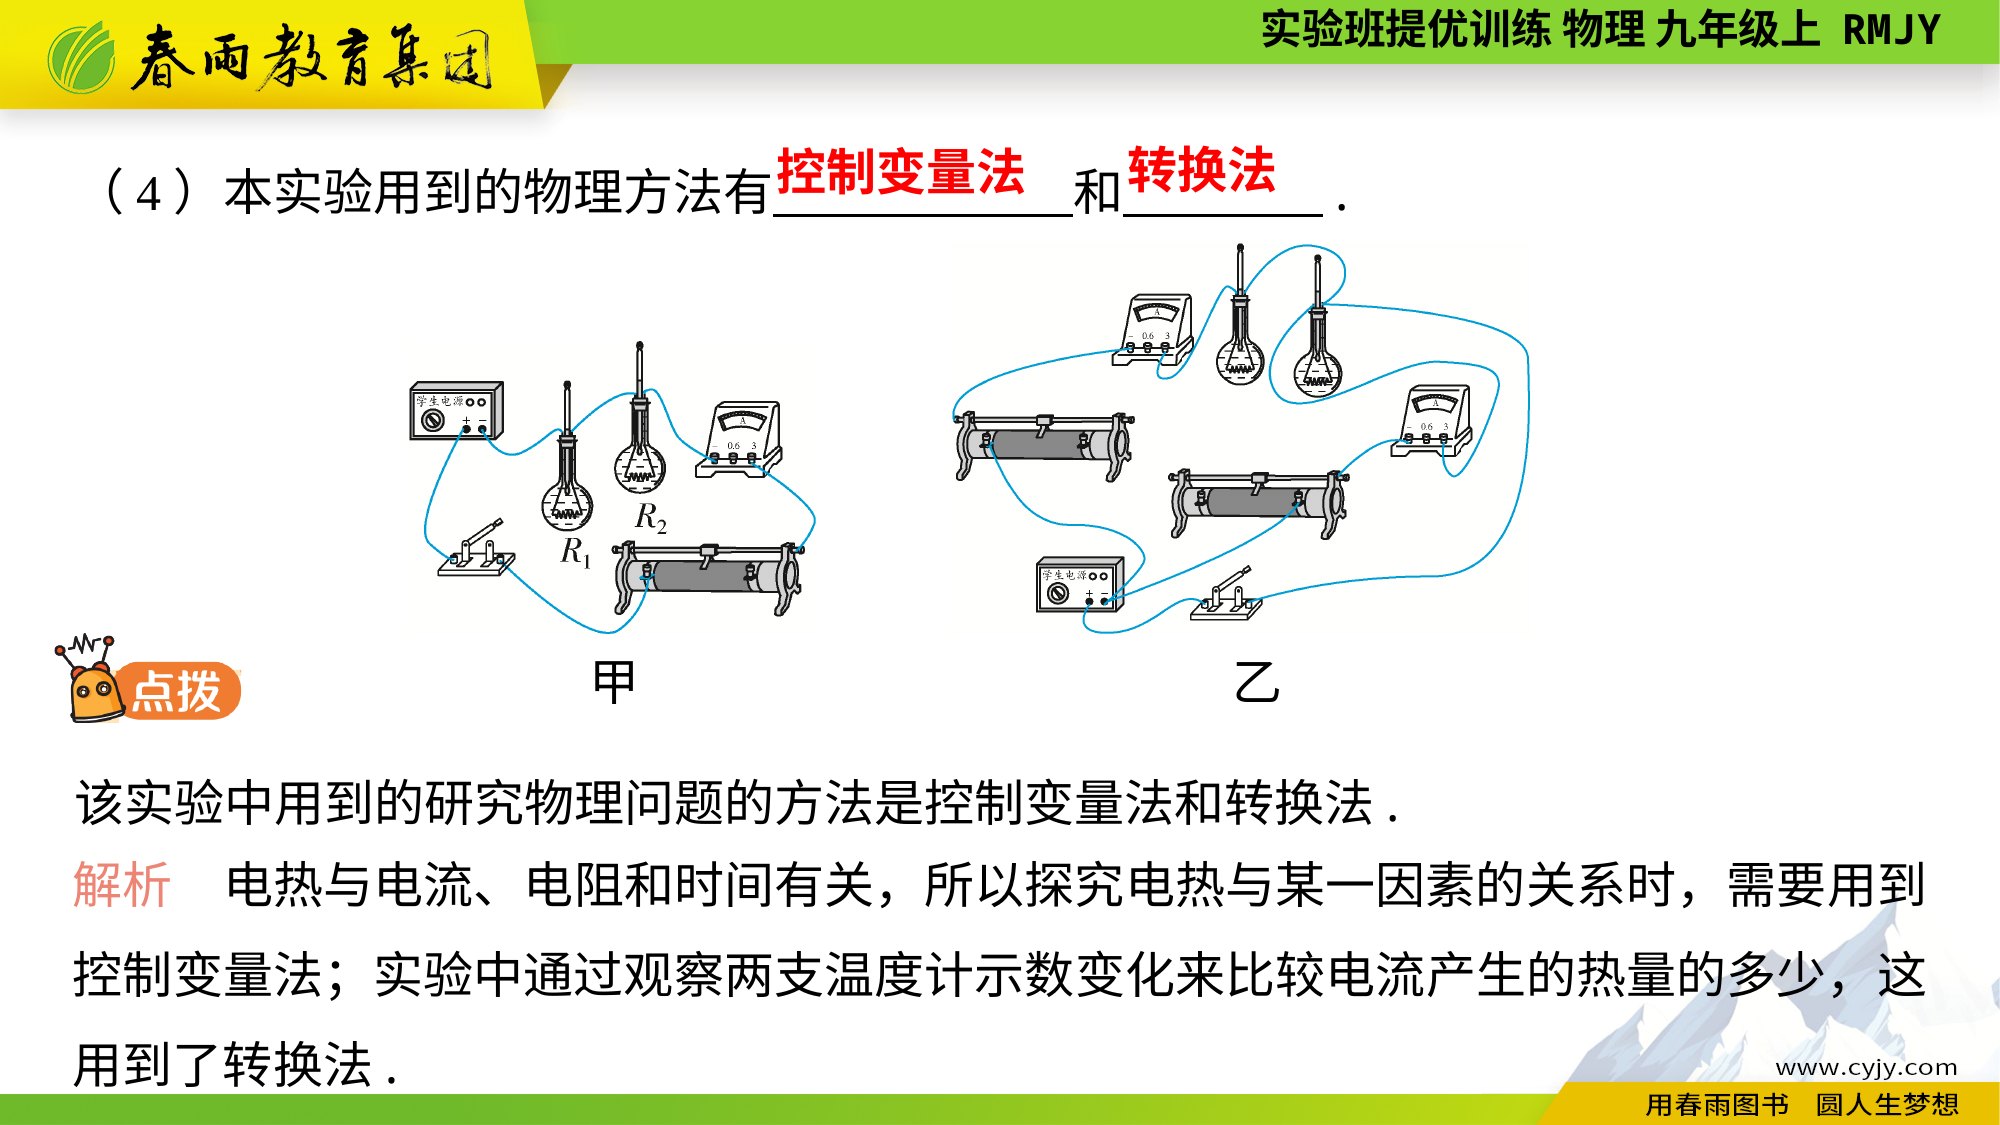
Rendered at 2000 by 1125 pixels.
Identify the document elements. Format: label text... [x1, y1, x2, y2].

text_box 甲 [574, 642, 655, 718]
text_box 该实验中用到的研究物理问题的方法是控制变量法和转换法. [59, 734, 1944, 839]
text_box 乙 [1218, 643, 1298, 718]
text_box 转换法 [1113, 131, 1293, 207]
text_box 解析 电热与电流、电阻和时间有关，所以探究电热与某一因素的关系时，需要用到控制变量法；实验中通过观察两支温度计示数变化来比较电流产生的热量的多少，这用到了转换法. [57, 816, 1942, 1102]
picture [0, 0, 2000, 1125]
list （4）本实验用到的物理方法有 和 . [59, 122, 1944, 217]
text_box 控制变量法 [761, 132, 1092, 208]
